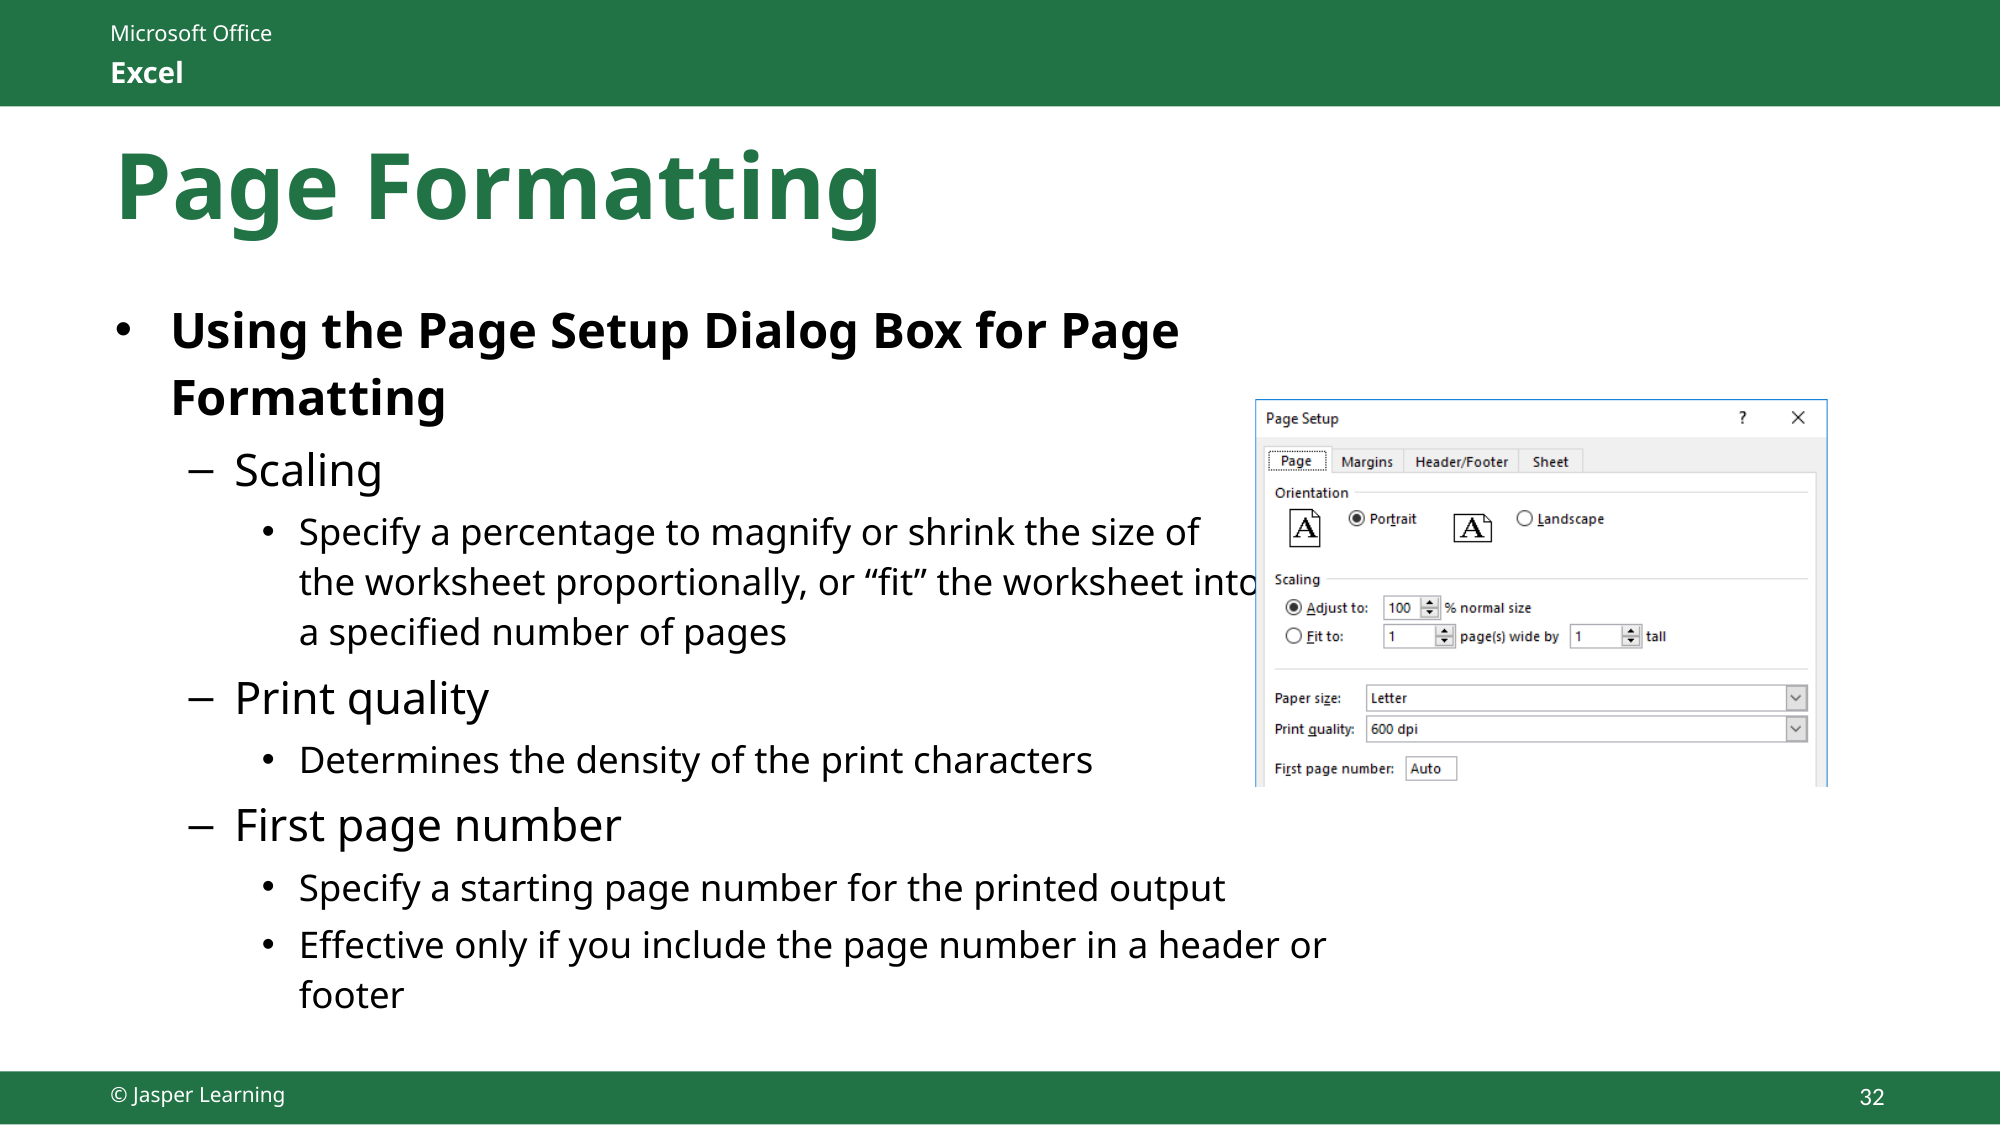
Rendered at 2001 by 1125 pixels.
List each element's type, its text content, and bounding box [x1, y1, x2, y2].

slide_number 32 [1433, 1065, 1900, 1125]
list Using the Page Setup Dialog Box for Page Formatting Scaling Specify a percentage to magnify or shrink the size of the worksheet proportionally, or “fit” the worksheet into a specified number of pages Print quality Determines the density of the print characters First page number Specify a starting page number for the printed output Effective only if you include the page number in a header or footer [99, 283, 1457, 1026]
footer © Jasper Learning [95, 1065, 729, 1125]
picture [1255, 399, 1828, 787]
title Page Formatting [99, 118, 1866, 248]
